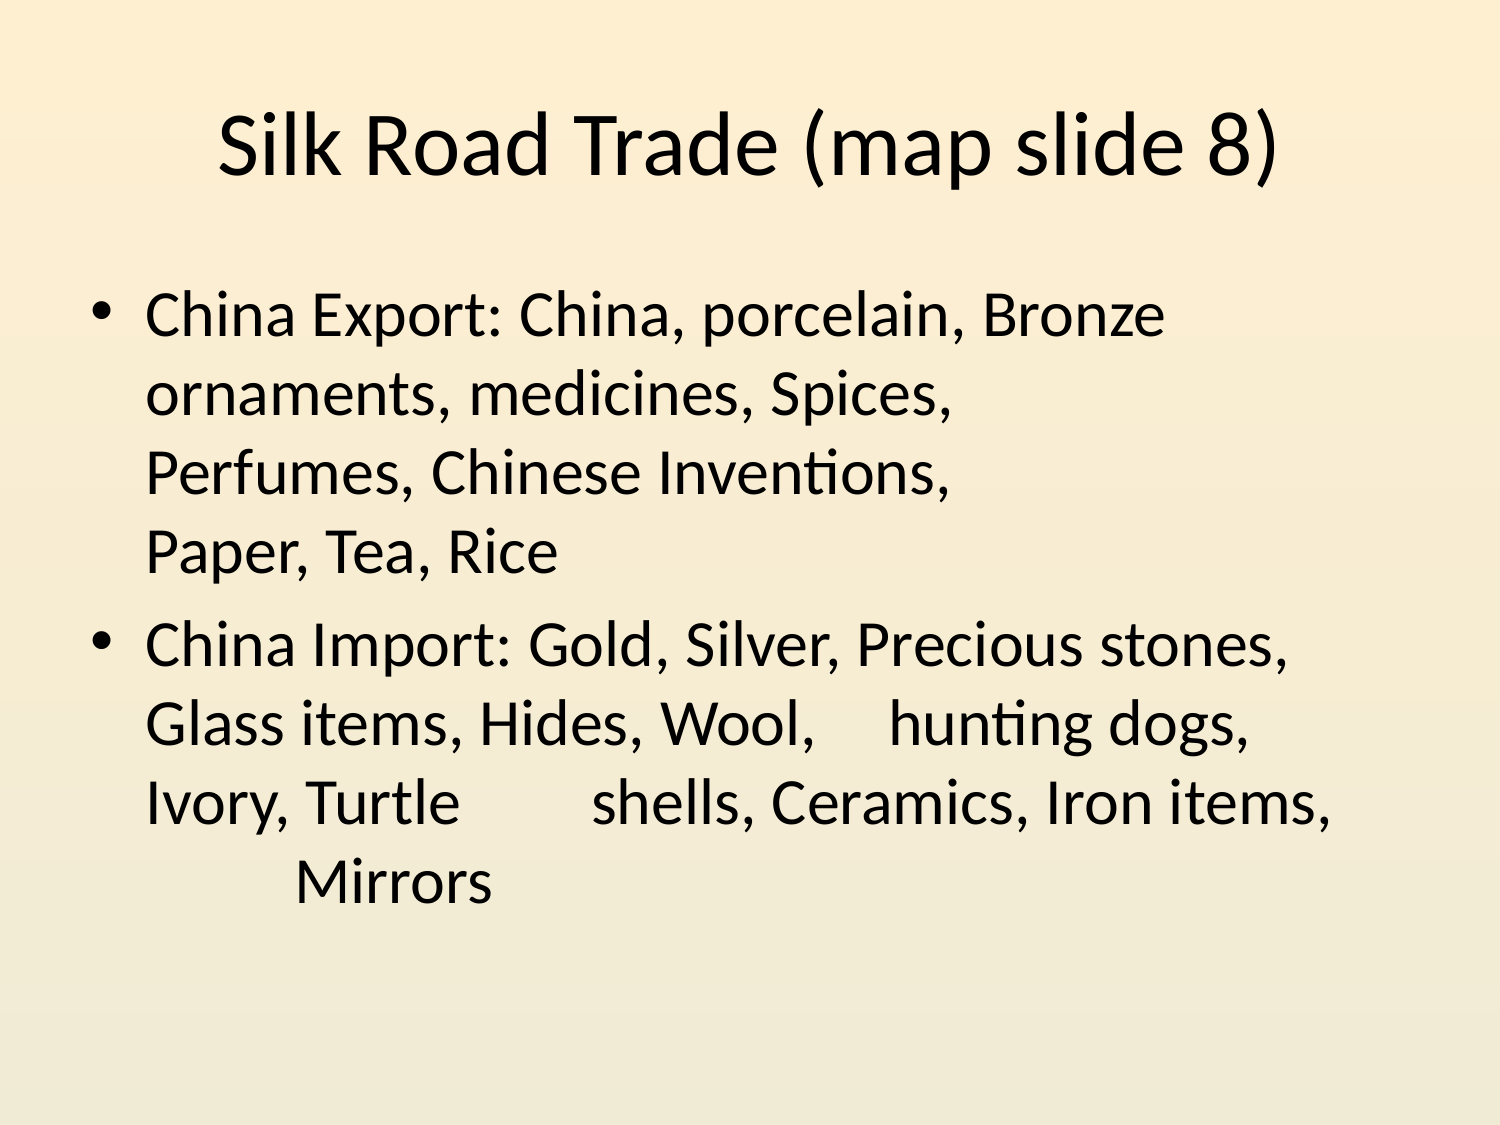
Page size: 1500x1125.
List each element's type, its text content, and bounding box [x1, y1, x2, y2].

title Silk Road Trade (map slide 8) [75, 45, 1425, 233]
list China Export: China, porcelain, Bronze ornaments, medicines, Spices, Perfumes, Chinese Inventions, Paper, Tea, Rice China Import: Gold, Silver, Precious stones, Glass items, Hides, Wool, hunting dogs, Ivory, Turtle shells, Ceramics, Iron items, Mirrors [75, 262, 1425, 1005]
